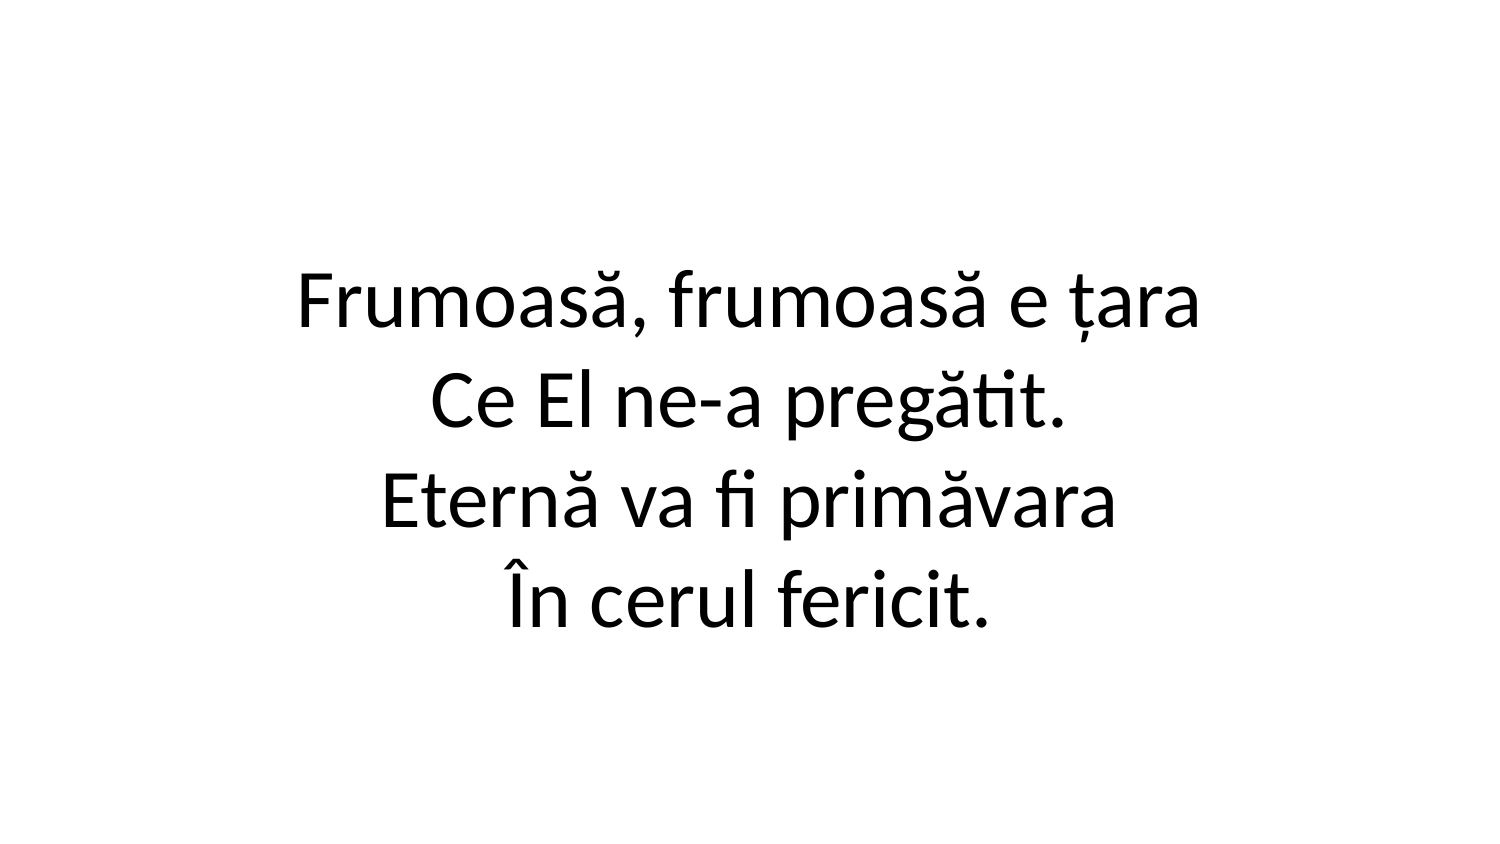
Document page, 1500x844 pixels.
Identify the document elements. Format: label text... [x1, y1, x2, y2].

text_box Frumoasă, frumoasă e țara Ce El ne-a pregătit. Eternă va fi primăvara În cerul fericit. [281, 192, 1219, 652]
